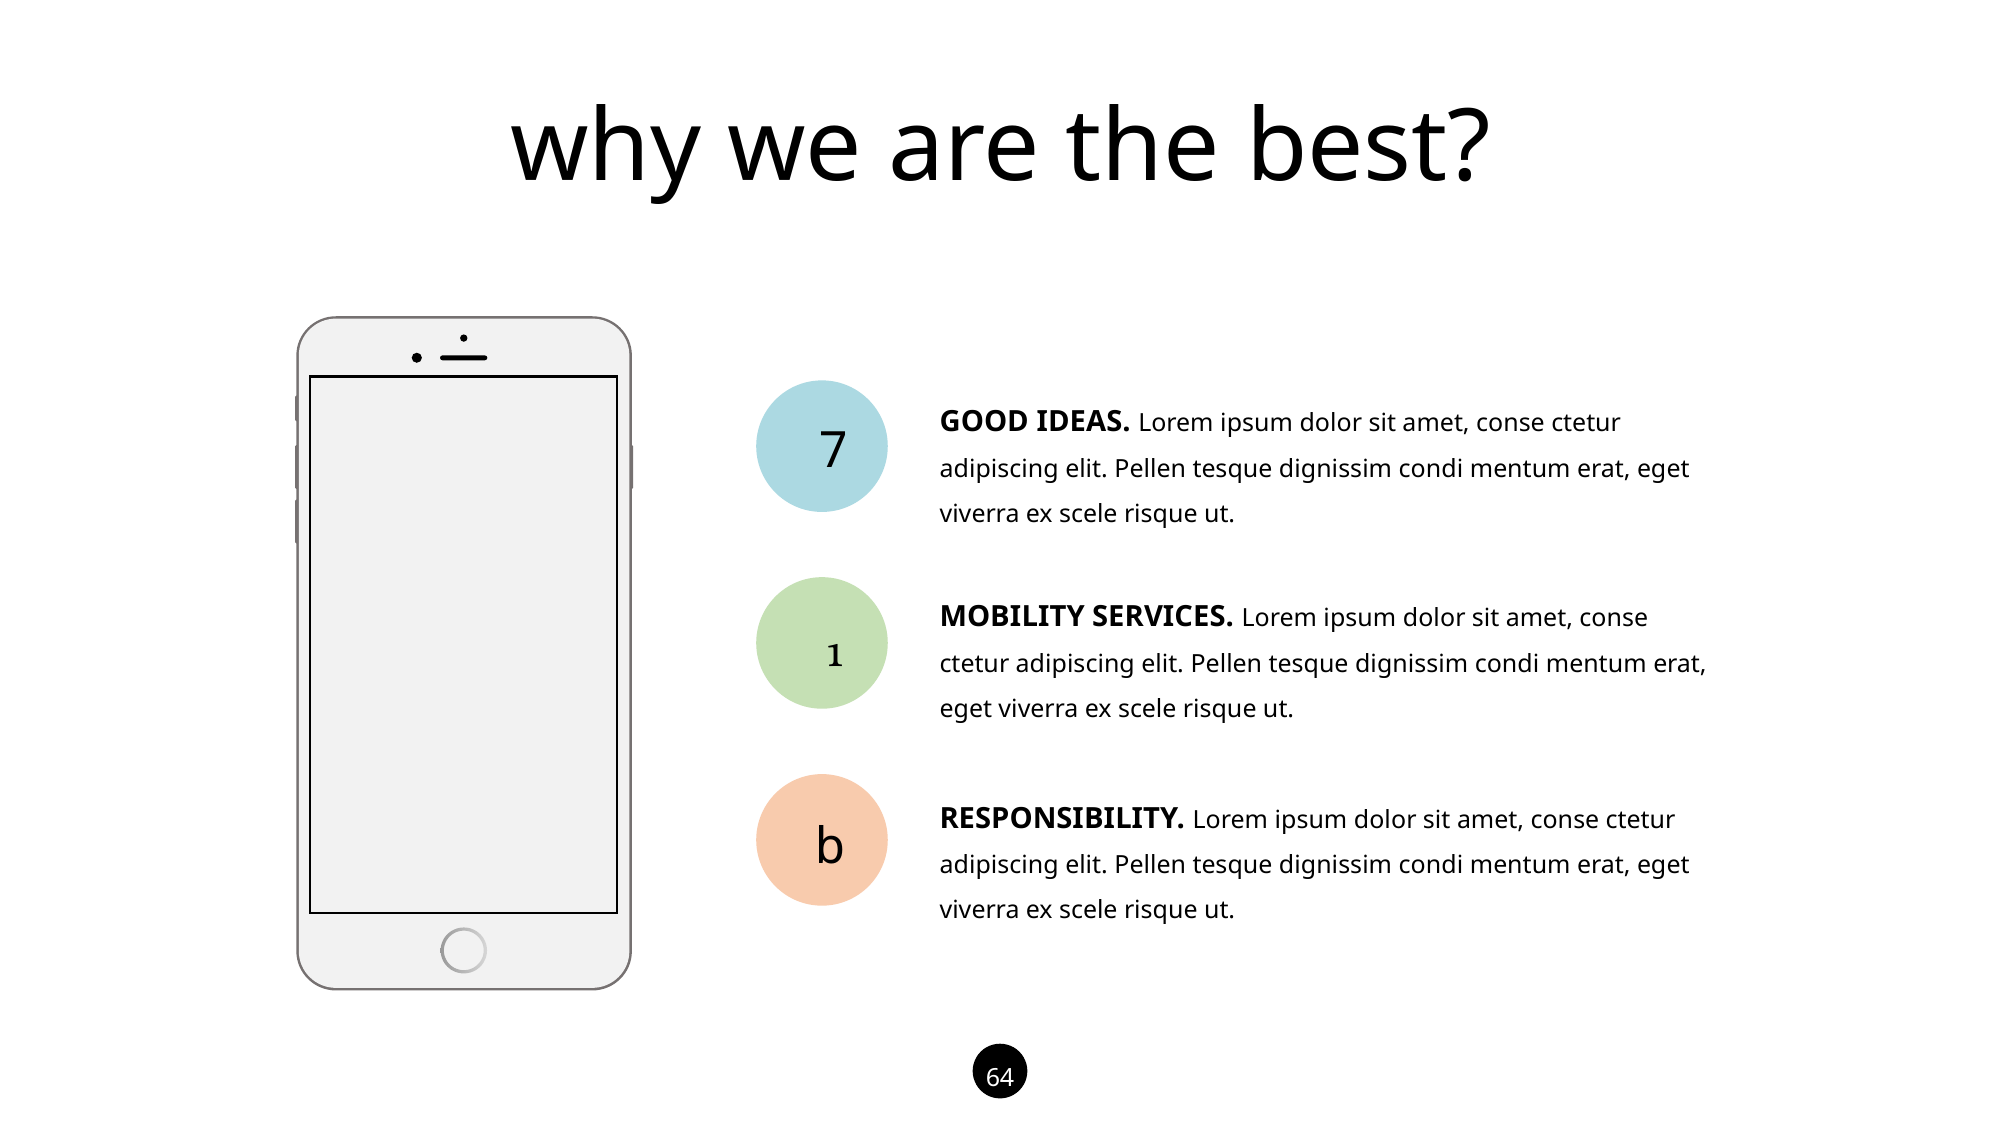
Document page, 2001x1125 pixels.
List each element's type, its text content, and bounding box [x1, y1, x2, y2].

text_box RESPONSIBILITY. Lorem ipsum dolor sit amet, conse ctetur adipiscing elit. Pellen tesque dignissim condi mentum erat, eget viverra ex scele risque ut. [924, 774, 1732, 932]
picture [310, 375, 618, 913]
text_box b [778, 806, 861, 882]
text_box 7 [780, 409, 864, 485]
text_box MOBILITY SERVICES. Lorem ipsum dolor sit amet, conse ctetur adipiscing elit. Pellen tesque dignissim condi mentum erat, eget viverra ex scele risque ut. [924, 572, 1732, 730]
text_box 64 [962, 1039, 1038, 1099]
text_box why we are the best? [459, 72, 1544, 208]
text_box [755, 576, 889, 710]
text_box [755, 773, 889, 907]
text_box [295, 316, 634, 991]
text_box GOOD IDEAS. Lorem ipsum dolor sit amet, conse ctetur adipiscing elit. Pellen tesque dignissim condi mentum erat, eget viverra ex scele risque ut. [924, 377, 1732, 535]
text_box  [775, 609, 858, 685]
text_box [755, 379, 889, 513]
